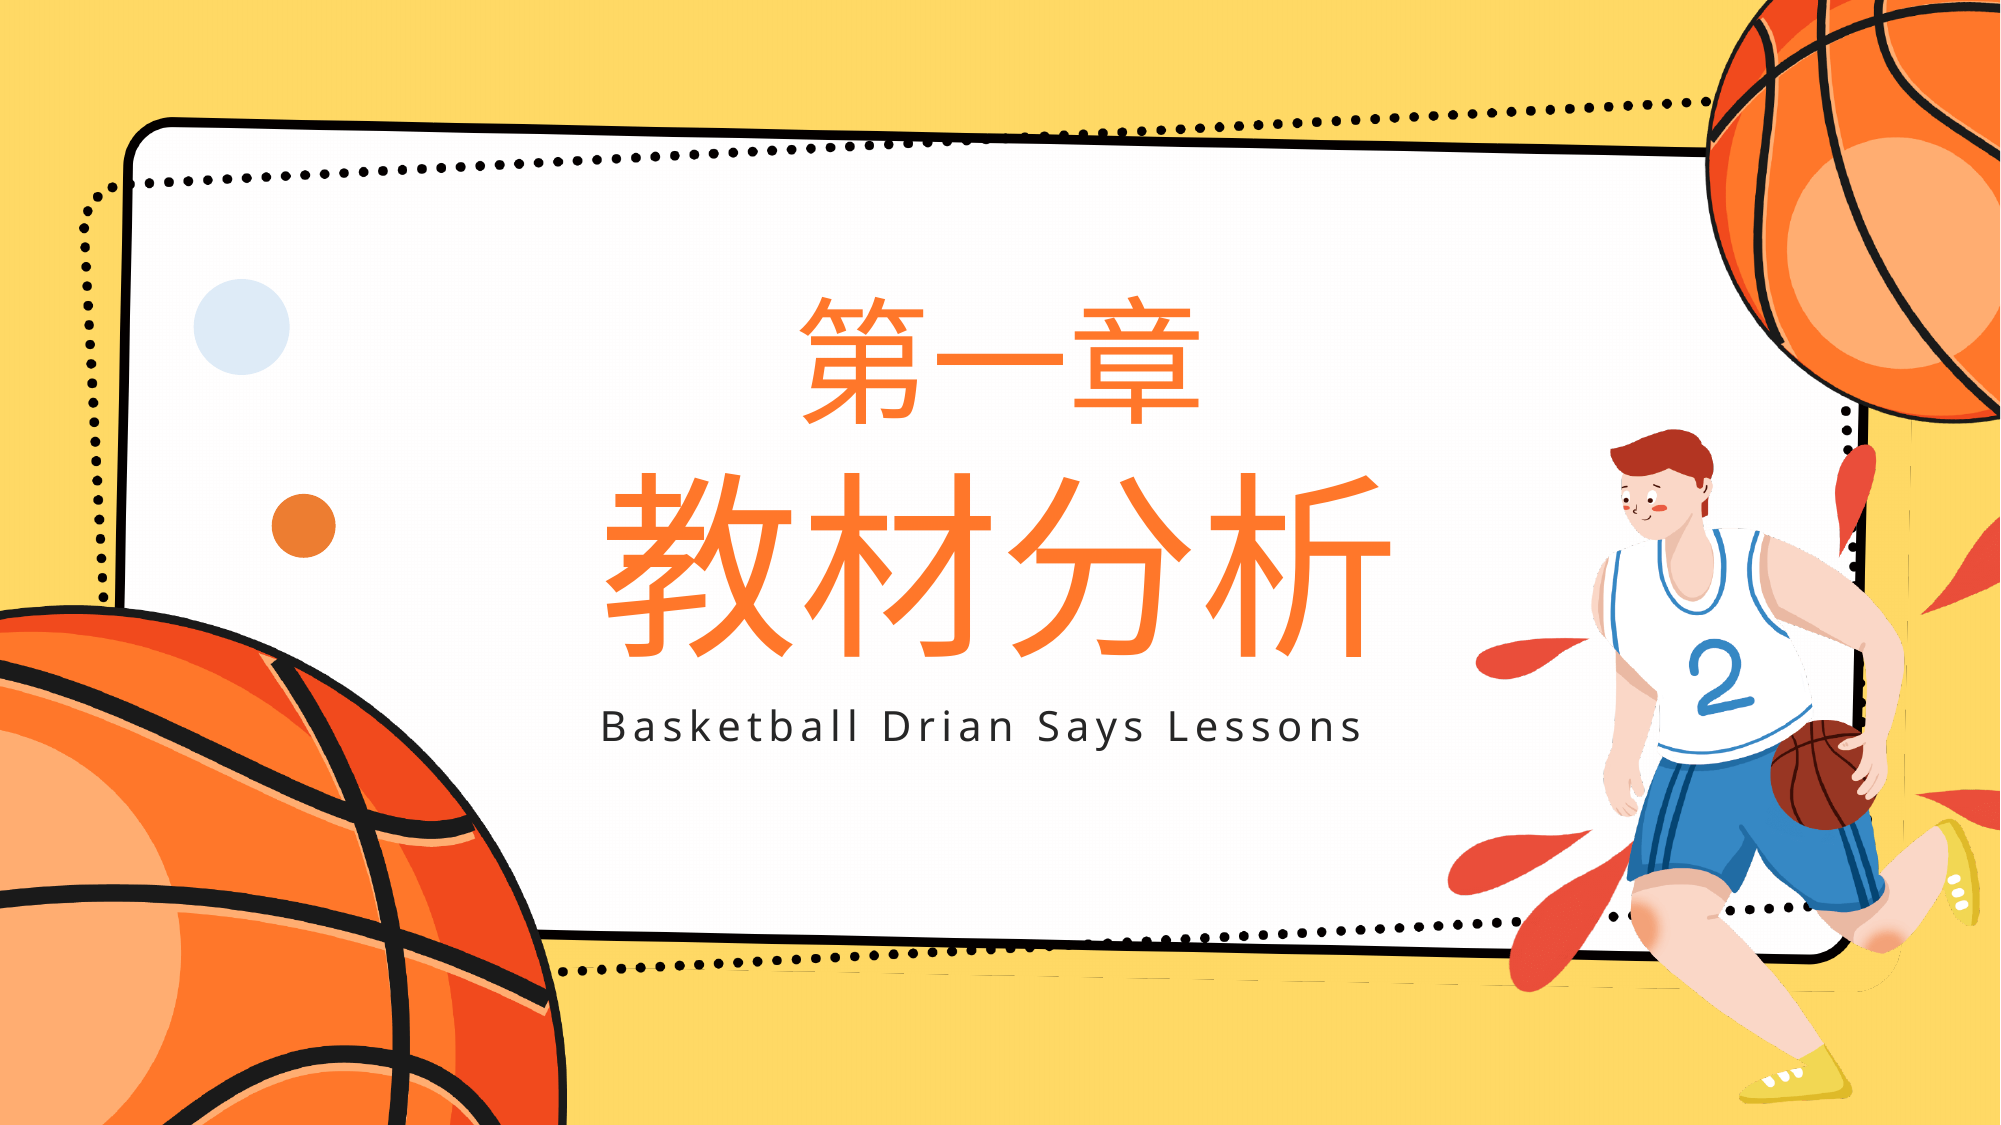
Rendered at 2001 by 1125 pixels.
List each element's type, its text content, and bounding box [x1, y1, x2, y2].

text_box 第一章 [458, 268, 1542, 449]
text_box [270, 492, 337, 559]
text_box [192, 278, 291, 376]
text_box 教材分析 [458, 449, 1403, 690]
text_box Basketball Drian Says Lessons [584, 691, 1403, 757]
picture [0, 0, 2001, 1125]
